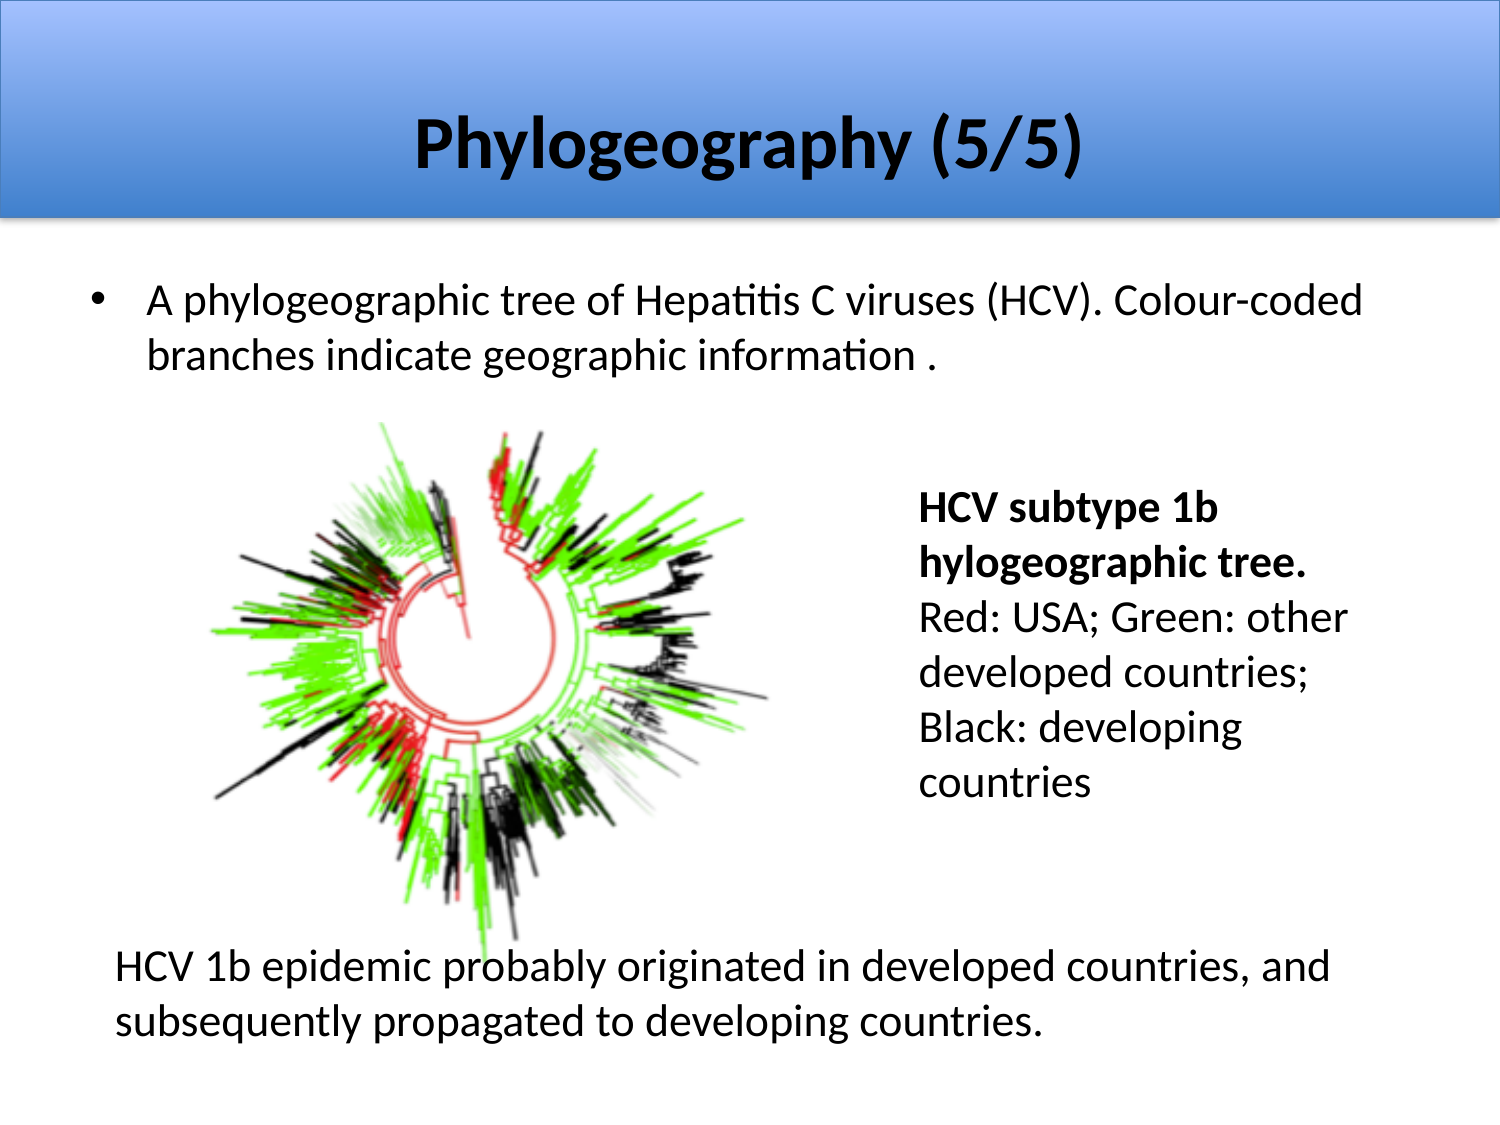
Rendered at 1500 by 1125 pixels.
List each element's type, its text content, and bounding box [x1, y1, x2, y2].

title Phylogeography (5/5) [75, 45, 1425, 233]
text_box HCV subtype 1b hylogeographic tree. Red: USA; Green: other developed countries; Black: developing countries [903, 469, 1425, 814]
text_box HCV 1b epidemic probably originated in developed countries, and subsequently propagated to developing countries. [99, 928, 1450, 1042]
picture [193, 422, 786, 976]
list A phylogeographic tree of Hepatitis C viruses (HCV). Colour-coded branches indicate geographic information . [75, 262, 1425, 423]
